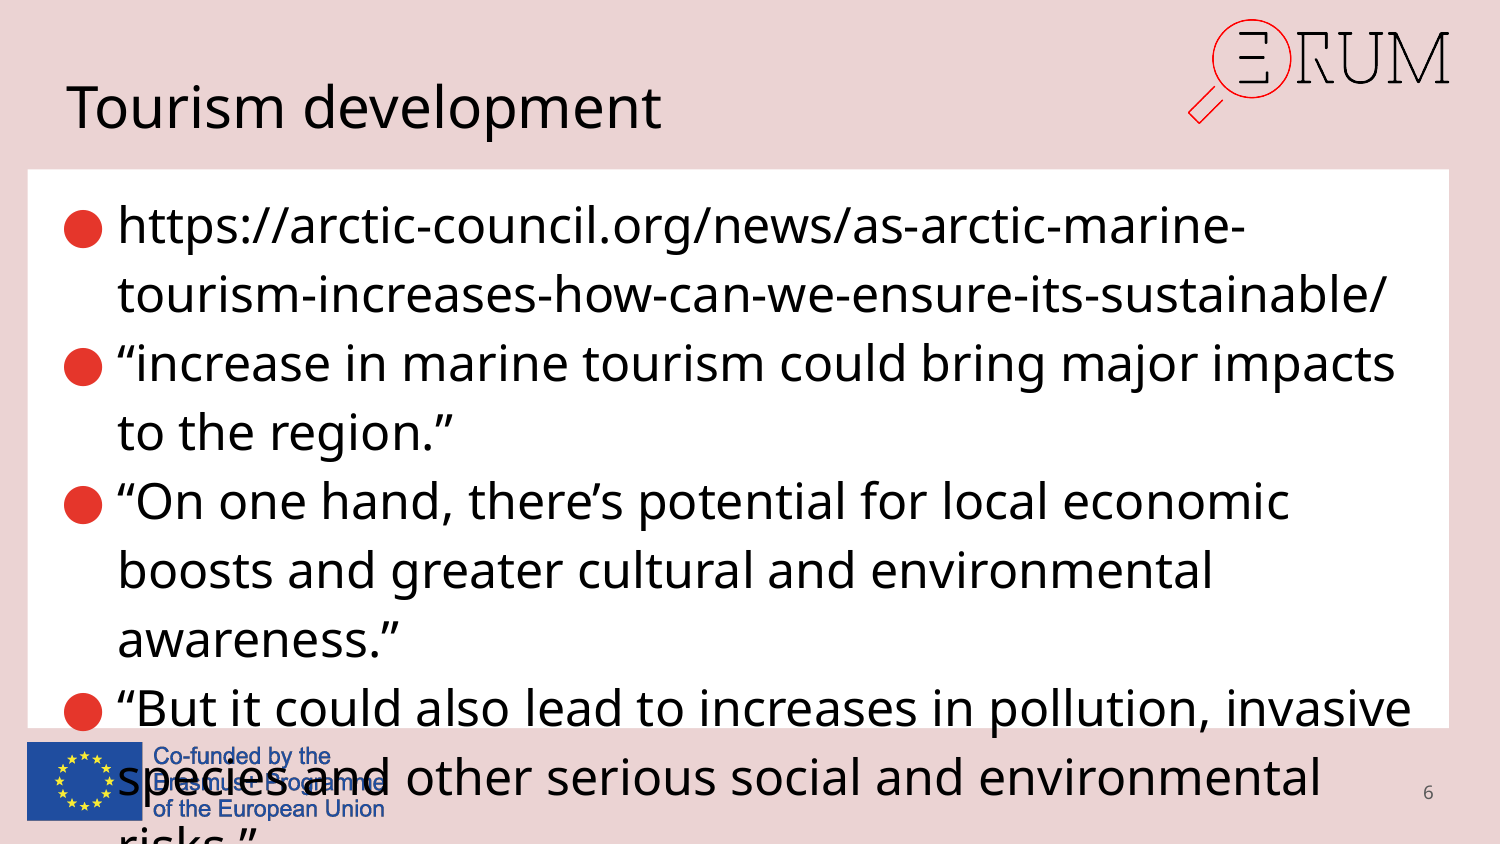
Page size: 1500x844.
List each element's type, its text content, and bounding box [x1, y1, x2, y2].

slide_number 6 [1358, 761, 1449, 826]
list https://arctic-council.org/news/as-arctic-marine-tourism-increases-how-can-we-ensure-its-sustainable/ “increase in marine tourism could bring major impacts to the region.” “On one hand, there’s potential for local economic boosts and greater cultural and environmental awareness.” “But it could also lead to increases in pollution, invasive species and other serious social and environmental risks.” [27, 169, 1449, 729]
picture [1136, 0, 1500, 137]
picture [27, 742, 385, 821]
title Tourism development [51, 55, 1168, 150]
